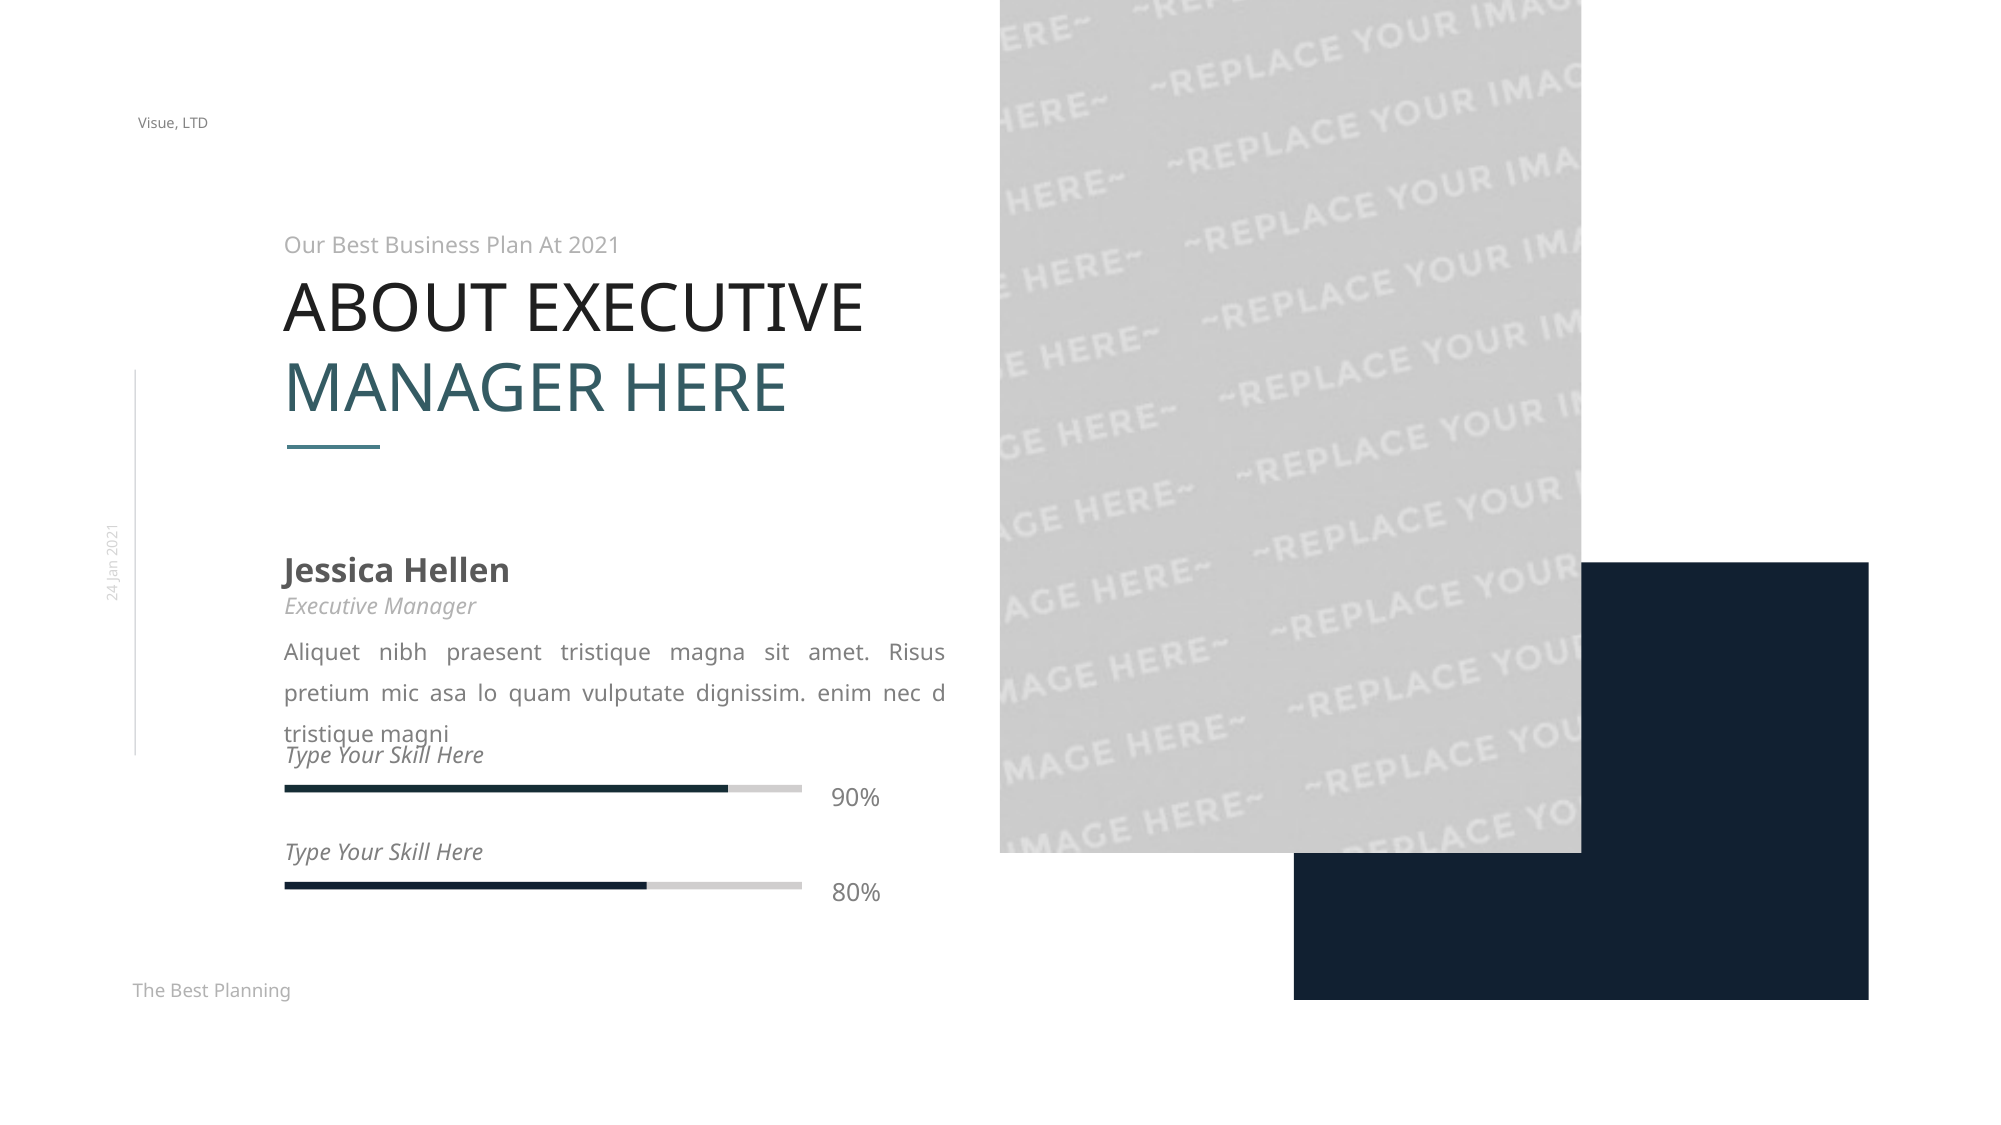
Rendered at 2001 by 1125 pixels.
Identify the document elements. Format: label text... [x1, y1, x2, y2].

text_box Executive Manager [269, 570, 664, 627]
text_box Our Best Business Plan At 2021 [269, 222, 637, 266]
text_box [283, 784, 729, 793]
text_box The Best Planning [117, 971, 306, 1009]
text_box Visue, LTD [123, 106, 224, 139]
text_box Jessica Hellen [269, 521, 689, 597]
text_box Type Your Skill Here [285, 727, 601, 769]
text_box [283, 881, 648, 890]
text_box ABOUT EXECUTIVE MANAGER HERE [268, 257, 945, 433]
text_box 80% [831, 861, 892, 907]
text_box Aliquet nibh praesent tristique magna sit amet. Risus pretium mic asa lo quam vulputate dignissim. enim nec d tristique magni [268, 616, 961, 755]
text_box Type Your Skill Here [284, 823, 601, 865]
picture [999, 0, 1582, 854]
text_box [1293, 561, 1870, 1001]
text_box [729, 784, 803, 793]
text_box 24 Jan 2021 [95, 508, 128, 617]
text_box [648, 881, 803, 890]
text_box 90% [831, 766, 891, 812]
